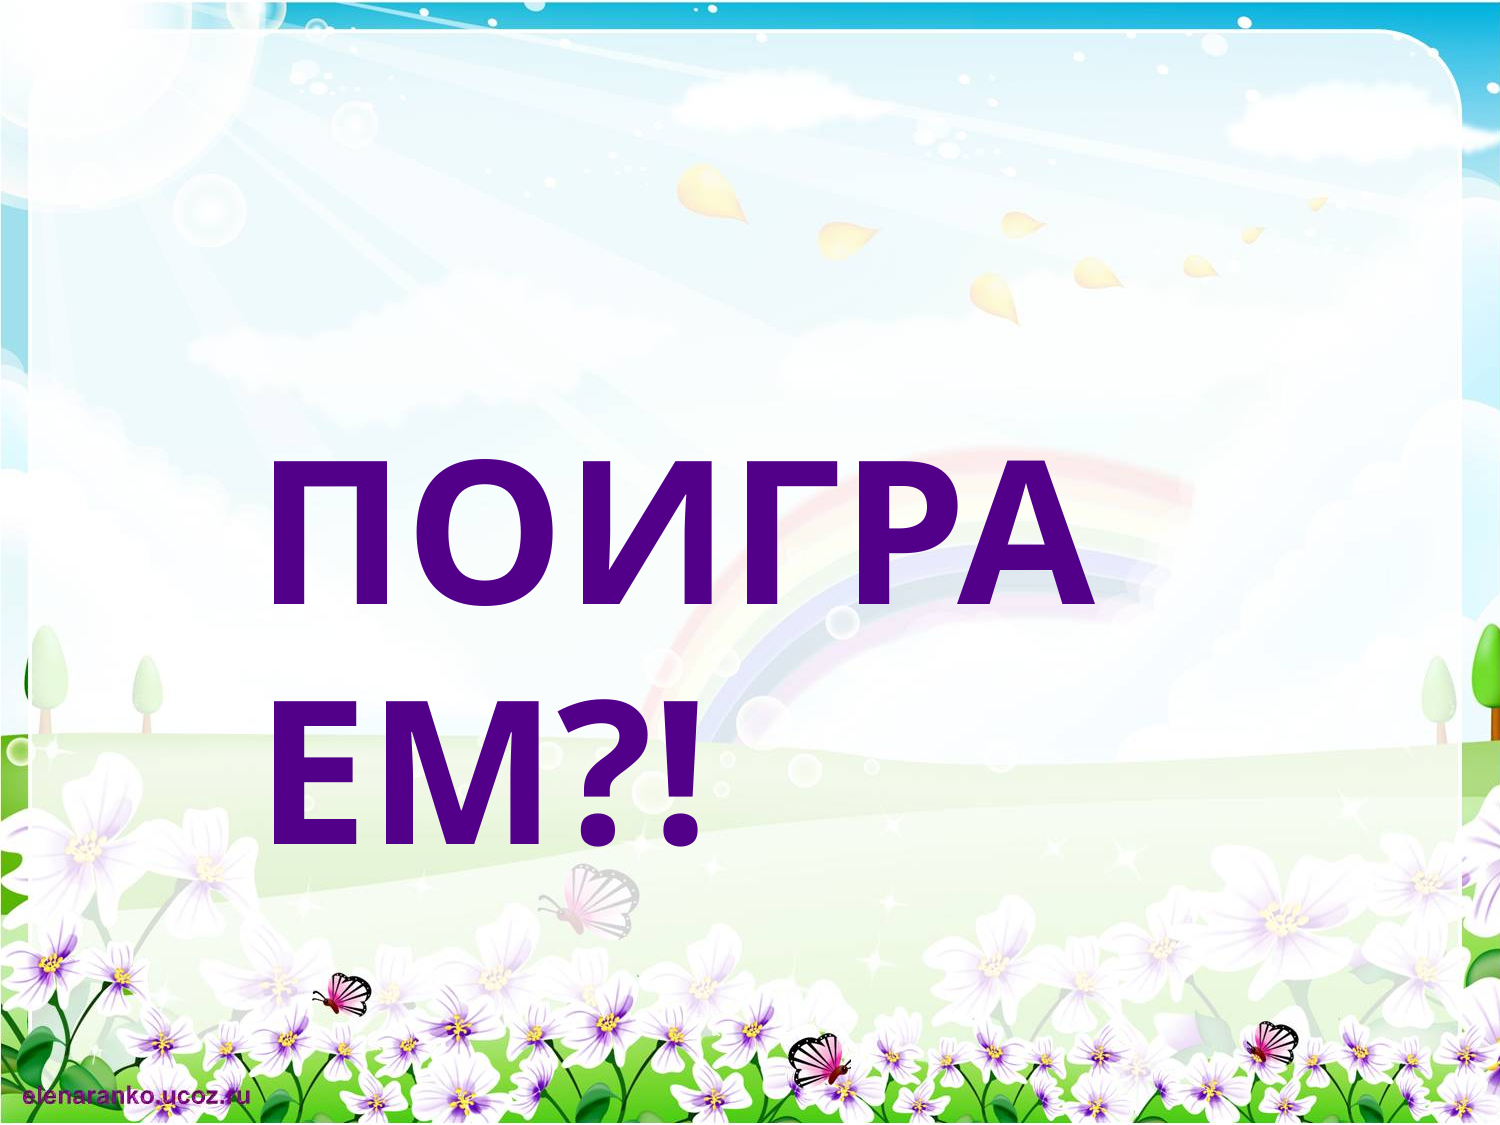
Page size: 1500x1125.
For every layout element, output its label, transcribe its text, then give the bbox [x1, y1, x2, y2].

text_box ПОИГРАЕМ?! [242, 397, 1187, 892]
picture [0, 0, 1500, 1125]
